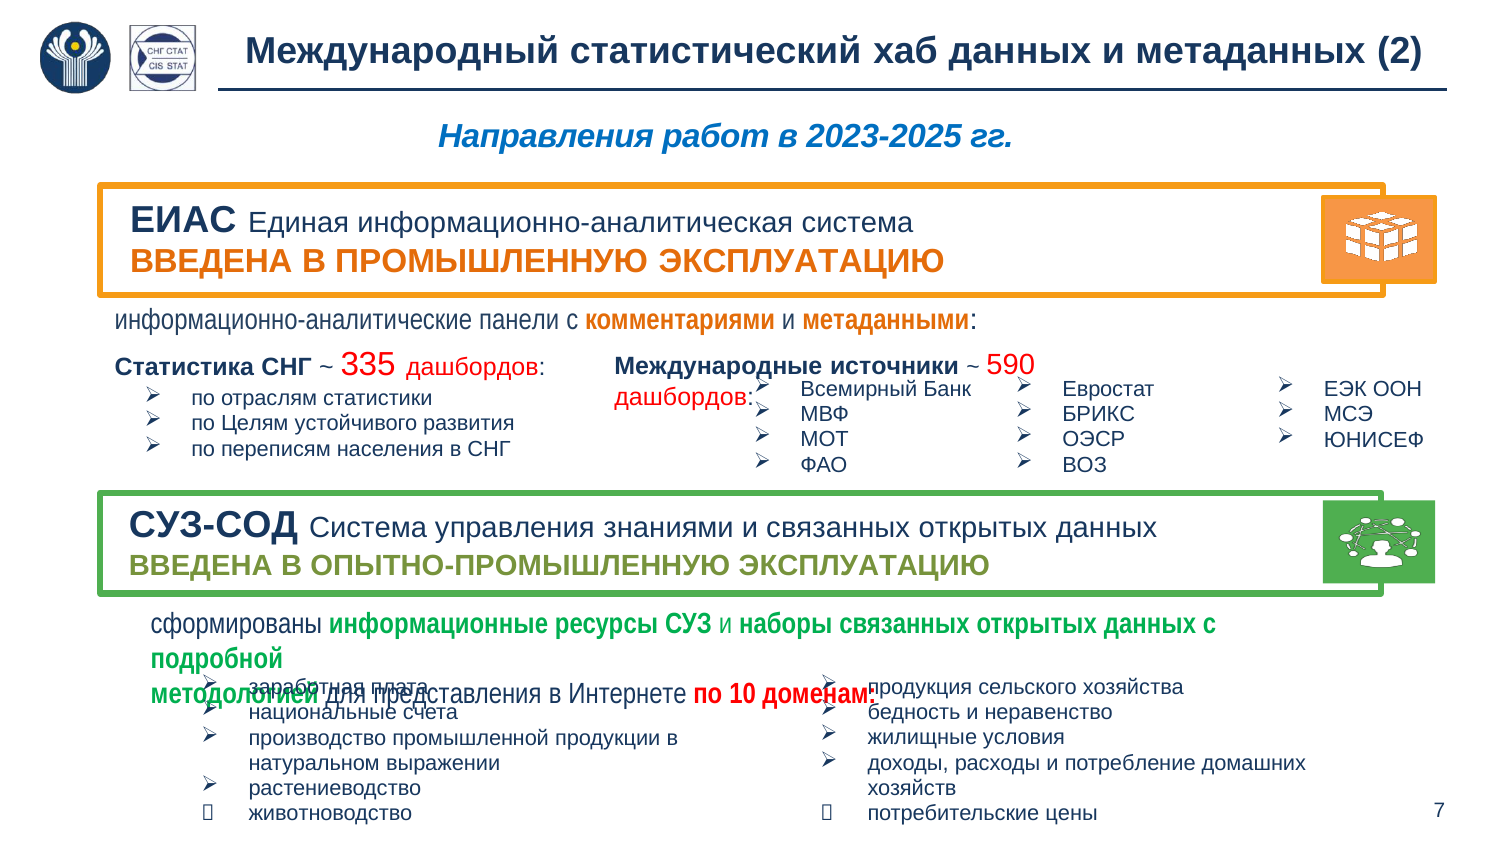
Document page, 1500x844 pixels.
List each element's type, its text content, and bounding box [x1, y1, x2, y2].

text_box Евростат БРИКС ОЭСР ВОЗ [1013, 375, 1159, 477]
text_box [100, 492, 1382, 594]
text_box заработная плата национальные счета производство промышленной продукции в натуральном выражении растениеводство [199, 673, 685, 800]
text_box ЕЭК ООН МСЭ ЮНИСЕФ [1275, 375, 1428, 452]
text_box  [199, 800, 222, 825]
text_box животноводство [246, 800, 418, 825]
text_box продукция сельского хозяйства бедность и неравенство жилищные условия доходы, расходы и потребление домашних хозяйств [818, 673, 1314, 801]
title Международный статистический хаб данных и метаданных (2) [73, 26, 1427, 168]
text_box по отраслям статистики по Целям устойчивого развития по переписям населения в СНГ [142, 384, 521, 461]
text_box [100, 185, 112, 295]
text_box СУЗ-СОД Система управления знаниями и связанных открытых данных ВВЕДЕНА В ОПЫТНО-ПРОМЫШЛЕННУЮ ЭКСПЛУАТАЦИЮ сформированы информационные ресурсы СУЗ и наборы связанных открытых данных с подробной методологией для представления в Интернете по 10 доменам: [126, 499, 1355, 710]
text_box  [818, 801, 841, 825]
text_box Всемирный Банк МВФ МОТ ФАО [751, 375, 975, 477]
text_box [1322, 196, 1436, 282]
text_box потребительские цены [865, 801, 1103, 825]
text_box Международные источники ~ 590 дашбордов: [612, 345, 1182, 411]
text_box Направления работ в 2023-2025 гг. ЕИАС Единая информационно-аналитическая система ВВЕДЕНА В ПРОМЫШЛЕННУЮ ЭКСПЛУАТАЦИЮ информационно-аналитические панели с комментариями и метаданными: [112, 168, 1079, 336]
slide_number 7 [1429, 797, 1461, 844]
text_box Статистика СНГ ~ 335 дашбордов: [112, 341, 547, 382]
text_box [1079, 185, 1383, 295]
picture [0, 0, 296, 190]
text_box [1322, 500, 1436, 584]
